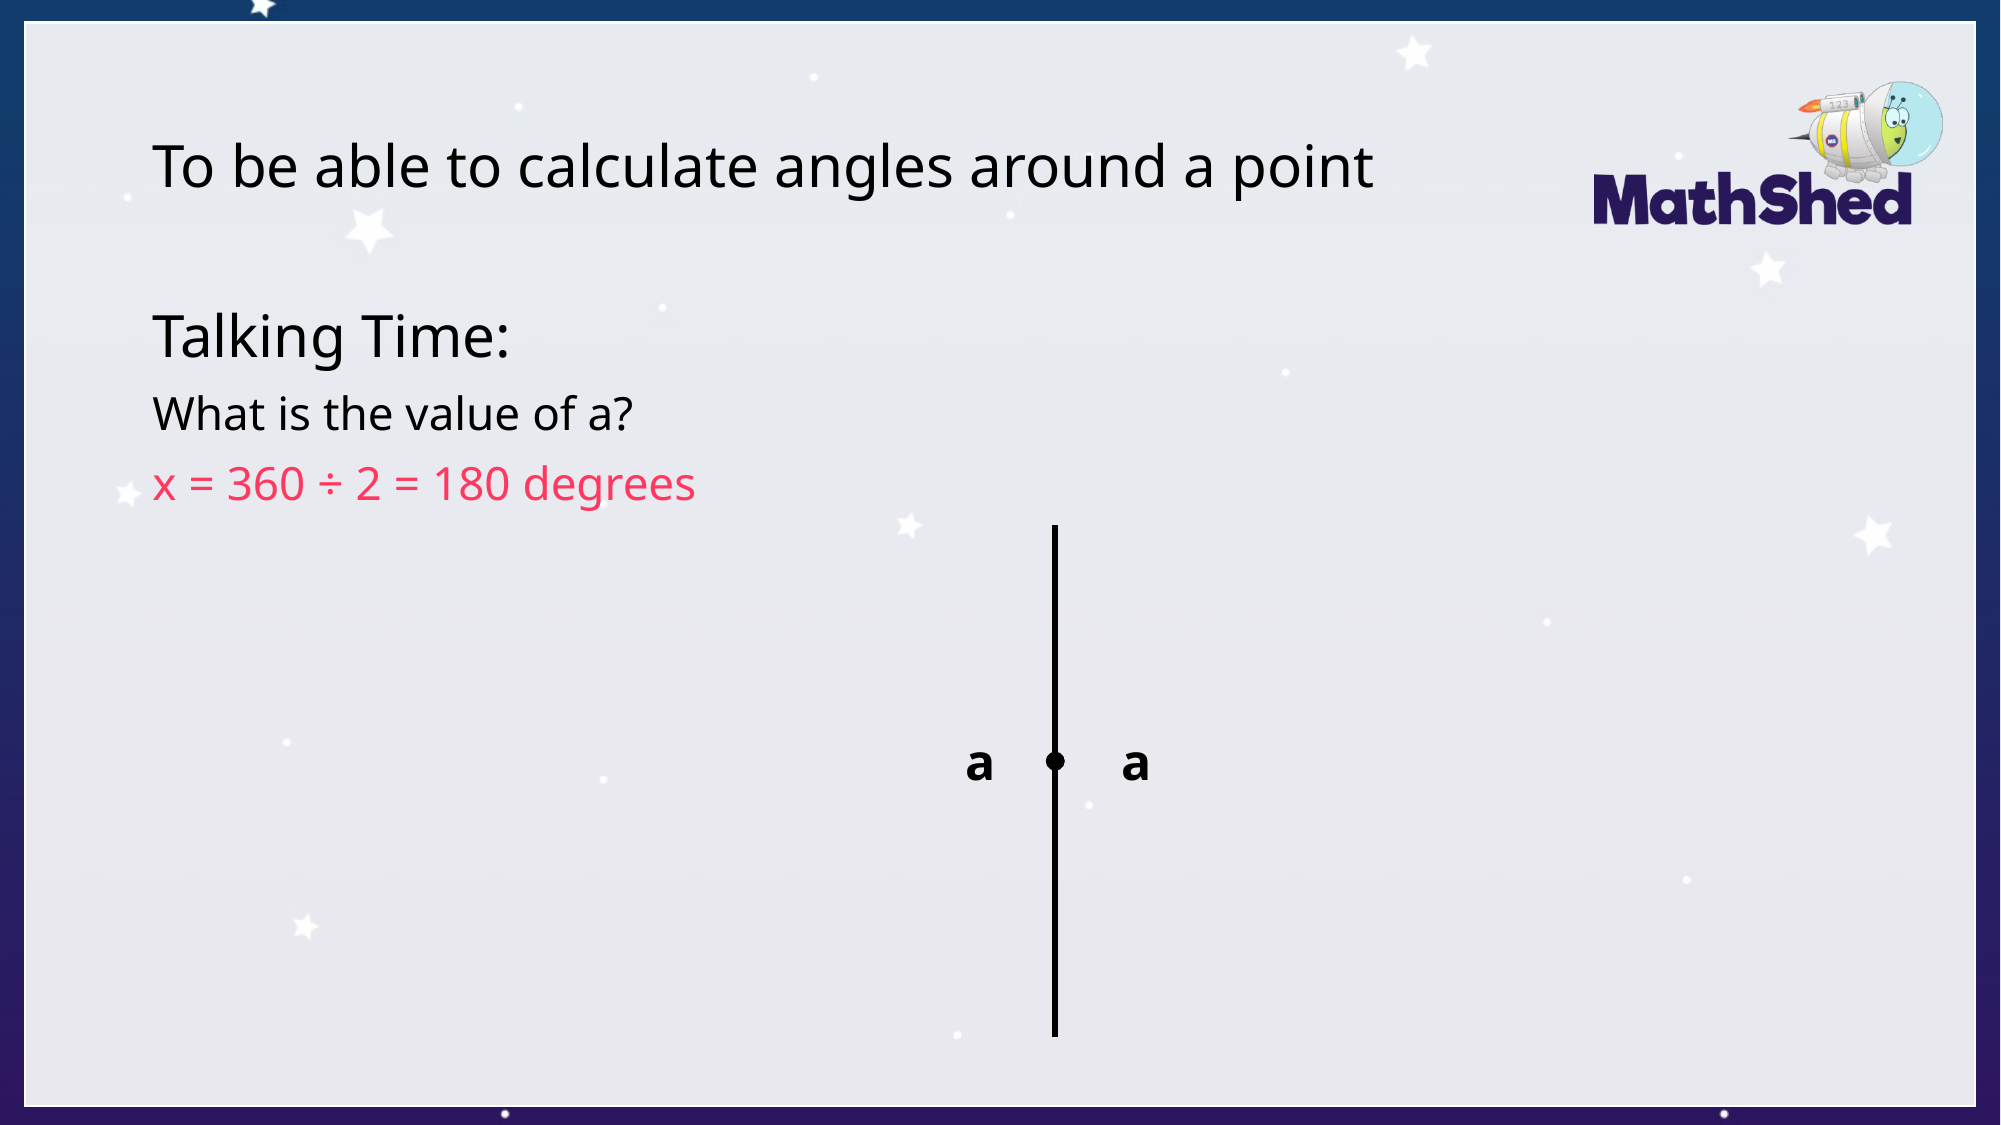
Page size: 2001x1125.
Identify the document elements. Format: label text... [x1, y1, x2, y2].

title To be able to calculate angles around a point [137, 59, 1578, 278]
list Talking Time: What is the value of a? x = 360 ÷ 2 = 180 degrees [137, 299, 1863, 1014]
text_box a [950, 723, 1011, 798]
text_box a [1106, 723, 1167, 798]
picture [0, 0, 2001, 1125]
